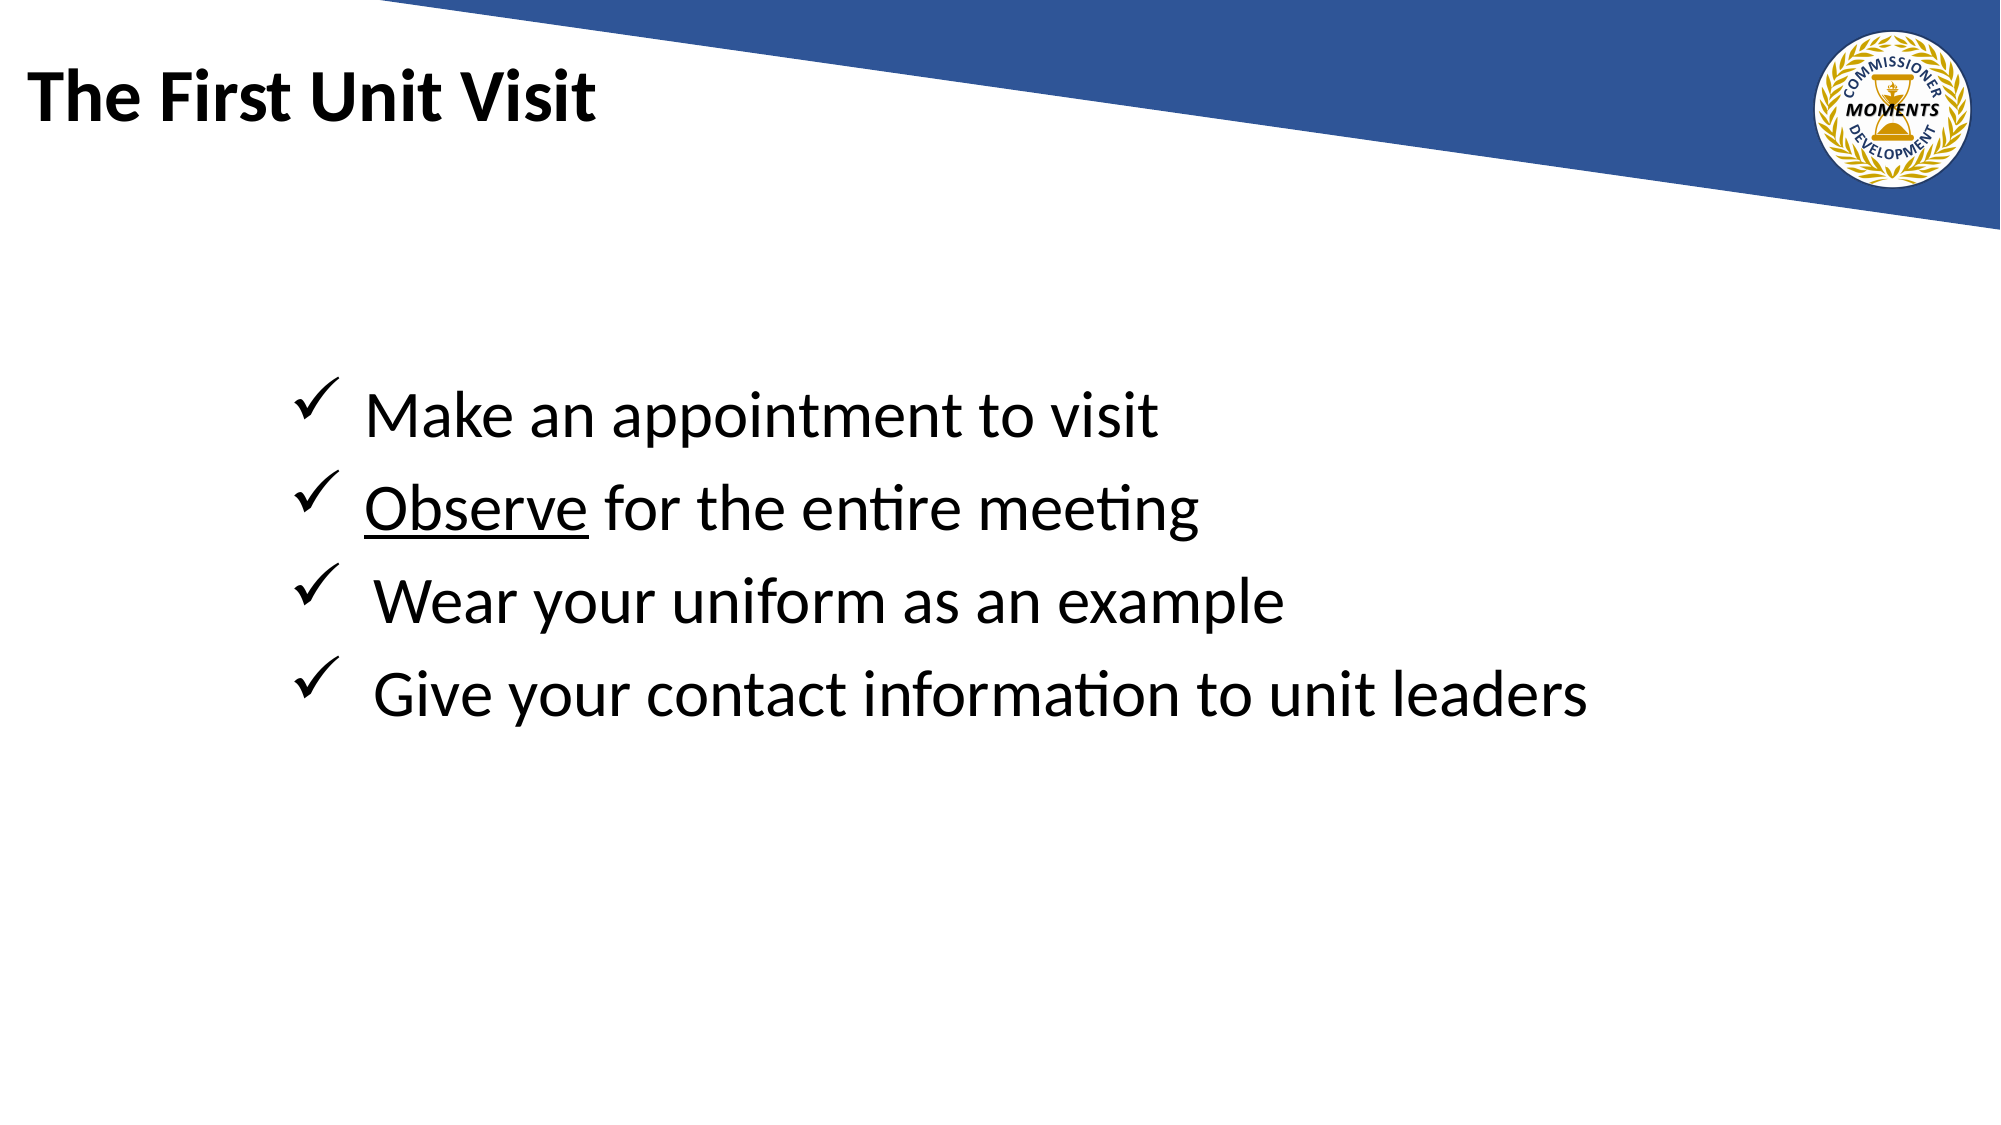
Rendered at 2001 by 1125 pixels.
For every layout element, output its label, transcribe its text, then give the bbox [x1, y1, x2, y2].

picture [1813, 30, 1972, 189]
list Make an appointment to visit Observe for the entire meeting Wear your uniform as an example Give your contact information to unit leaders [274, 372, 1726, 952]
title The First Unit Visit [12, 8, 1163, 187]
